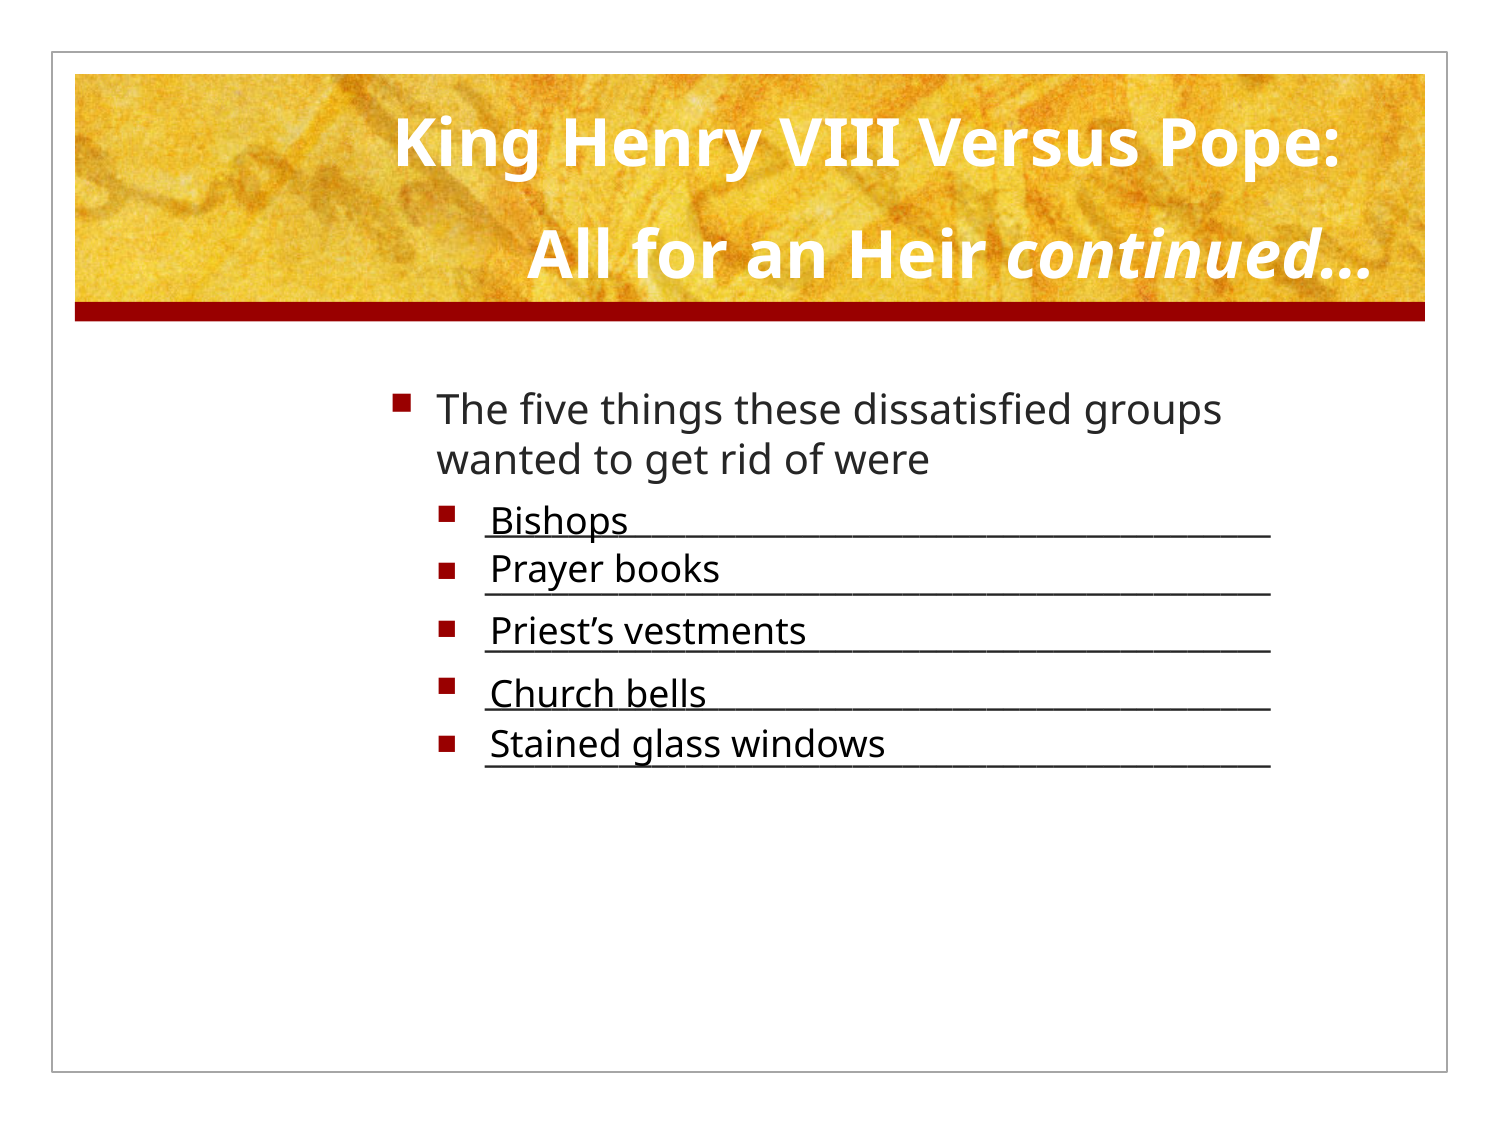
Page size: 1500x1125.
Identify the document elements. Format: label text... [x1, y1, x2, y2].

text_box Stained glass windows [474, 712, 1025, 773]
text_box Priest’s vestments [474, 599, 963, 660]
list The five things these dissatisfied groups wanted to get rid of were _______________________________________________ _______________________________________________ _______________________________________________ _______________________________________________ _______________________________________________ [375, 375, 1392, 1005]
text_box Prayer books [474, 537, 963, 598]
title King Henry VIII Versus Pope: All for an Heir continued… [108, 74, 1392, 292]
text_box Church bells [474, 662, 925, 712]
picture [75, 74, 1425, 301]
text_box Bishops [474, 489, 1113, 550]
